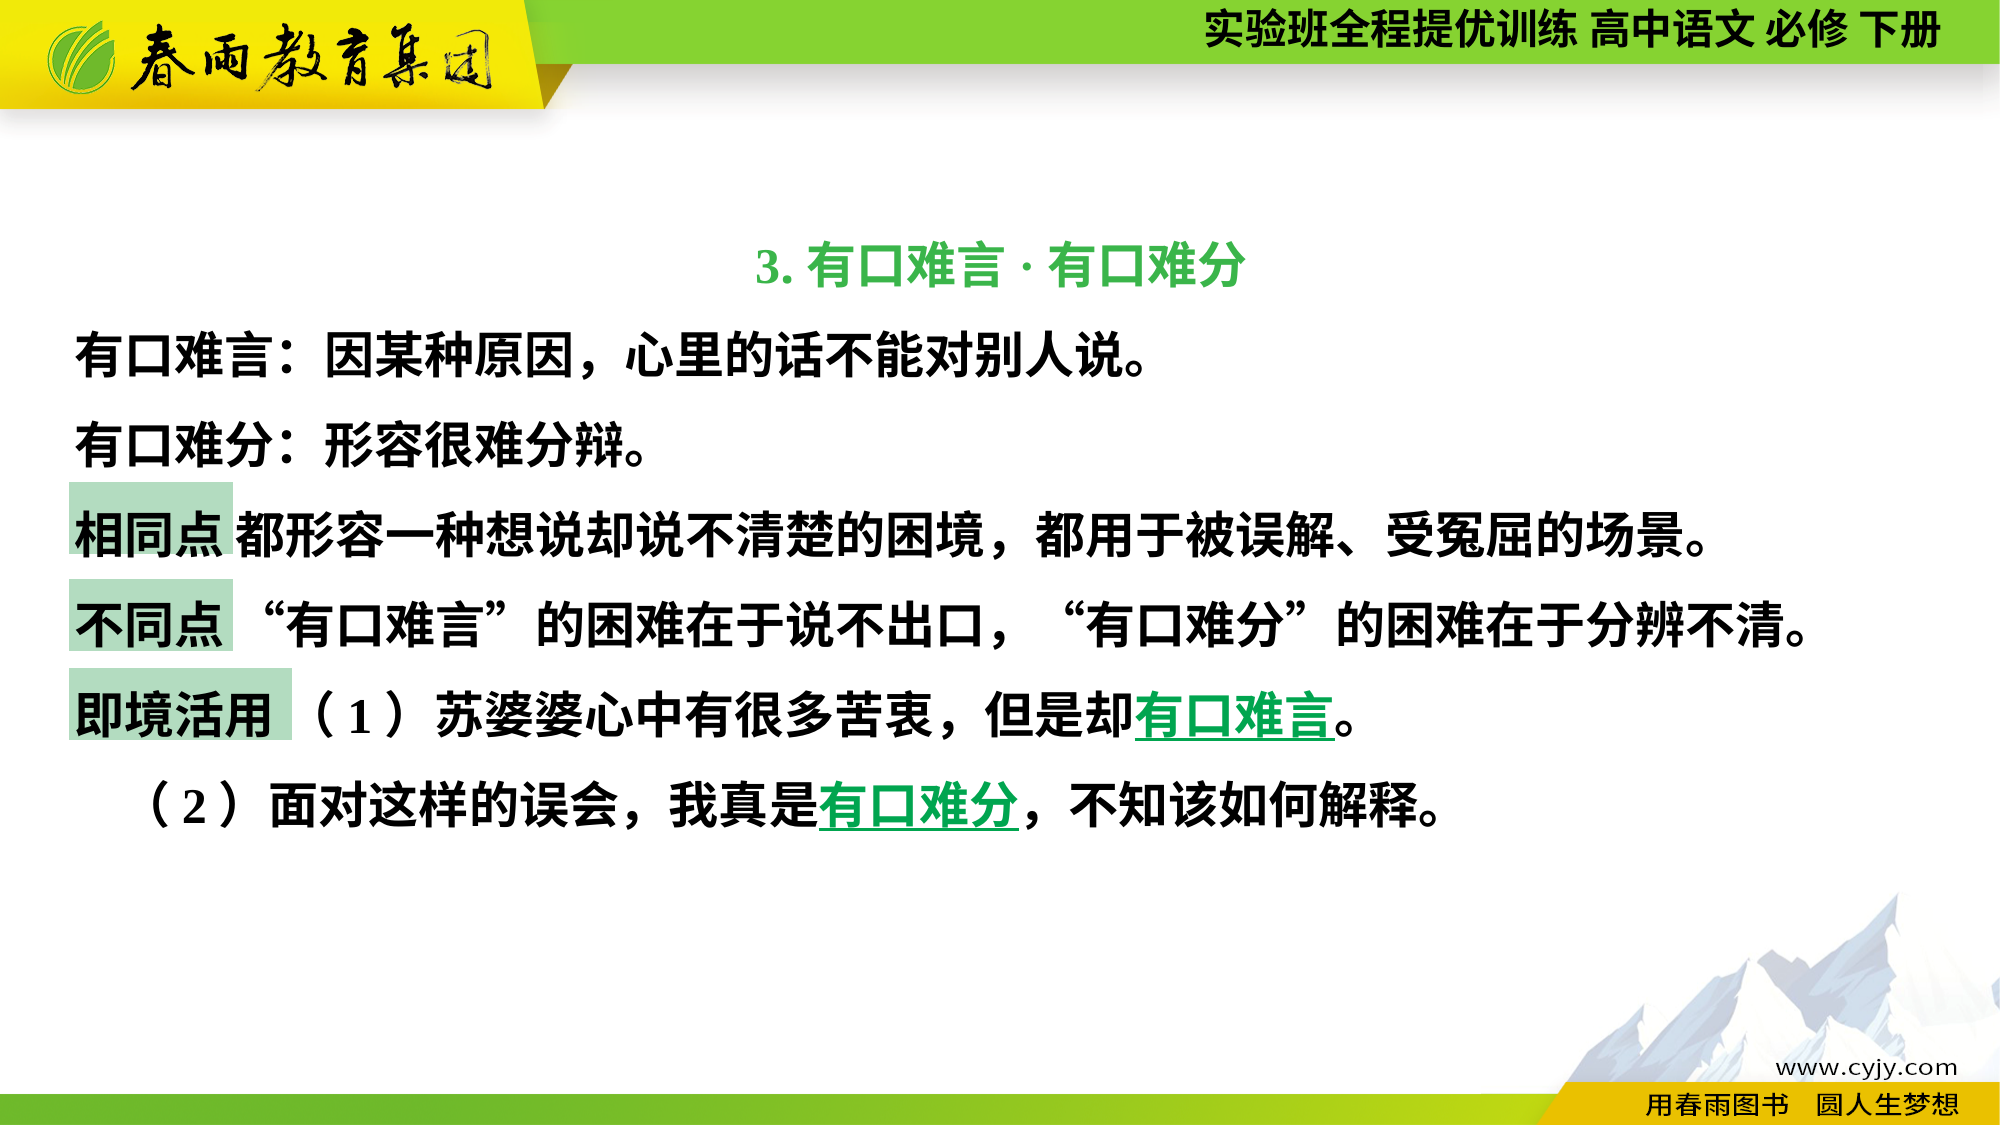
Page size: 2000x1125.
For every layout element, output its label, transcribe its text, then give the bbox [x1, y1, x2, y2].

picture [0, 0, 2000, 1125]
list 3.有口难言·有口难分 有口难言：因某种原因，心里的话不能对别人说。 有口难分：形容很难分辩。 相同点 都形容一种想说却说不清楚的困境，都用于被误解、受冤屈的场景。 不同点 “有口难言”的困难在于说不出口，“有口难分”的困难在于分辨不清。 即境活用 （1）苏婆婆心中有很多苦衷，但是却有口难言。 （2）面对这样的误会，我真是有口难分，不知该如何解释。 [59, 196, 1944, 848]
